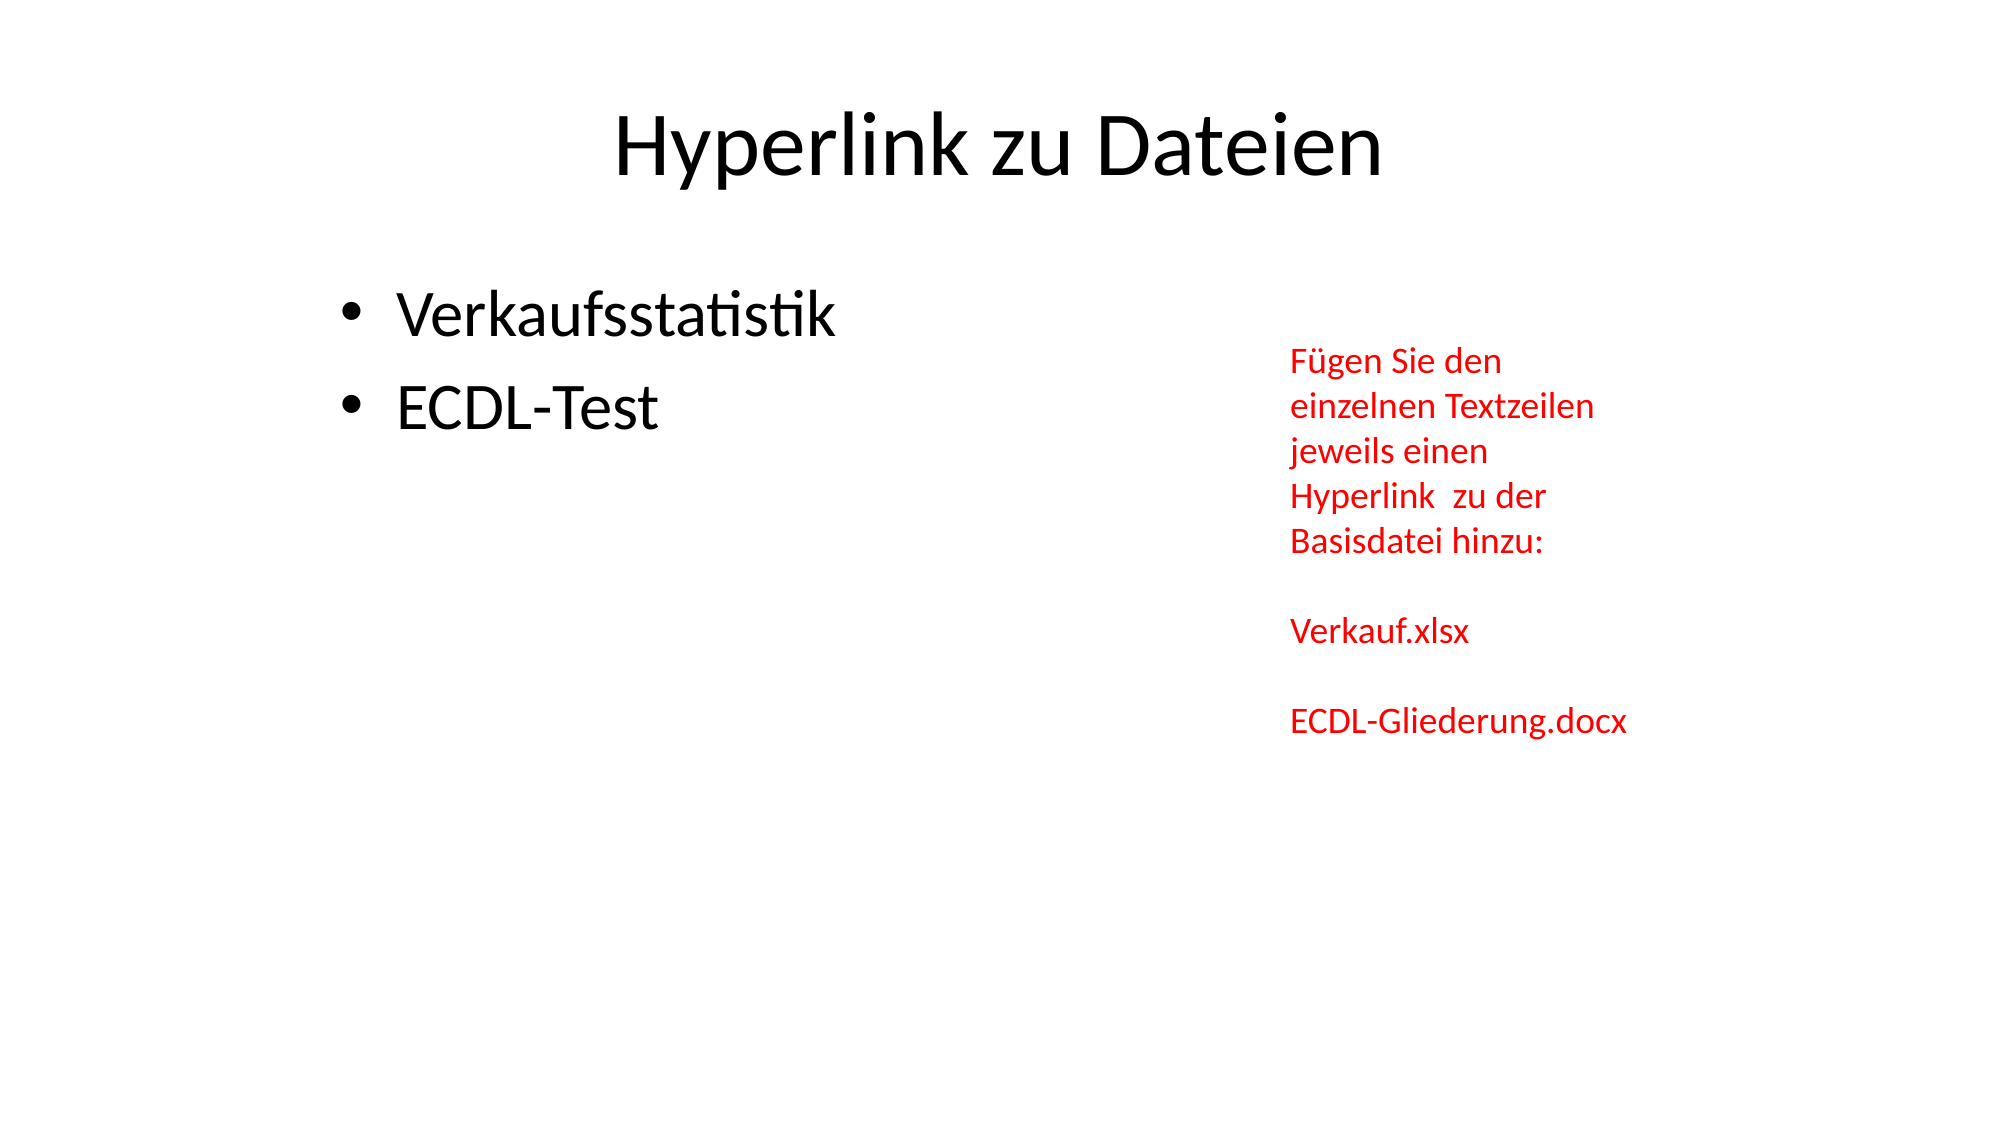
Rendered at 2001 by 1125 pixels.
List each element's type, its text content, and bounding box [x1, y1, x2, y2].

text_box Fügen Sie den einzelnen Textzeilen jeweils einen Hyperlink zu der Basisdatei hinzu: Verkauf.xlsx ECDL-Gliederung.docx [1275, 328, 1657, 749]
title Hyperlink zu Dateien [99, 45, 1900, 233]
list Verkaufsstatistik ECDL-Test [324, 262, 1258, 1005]
